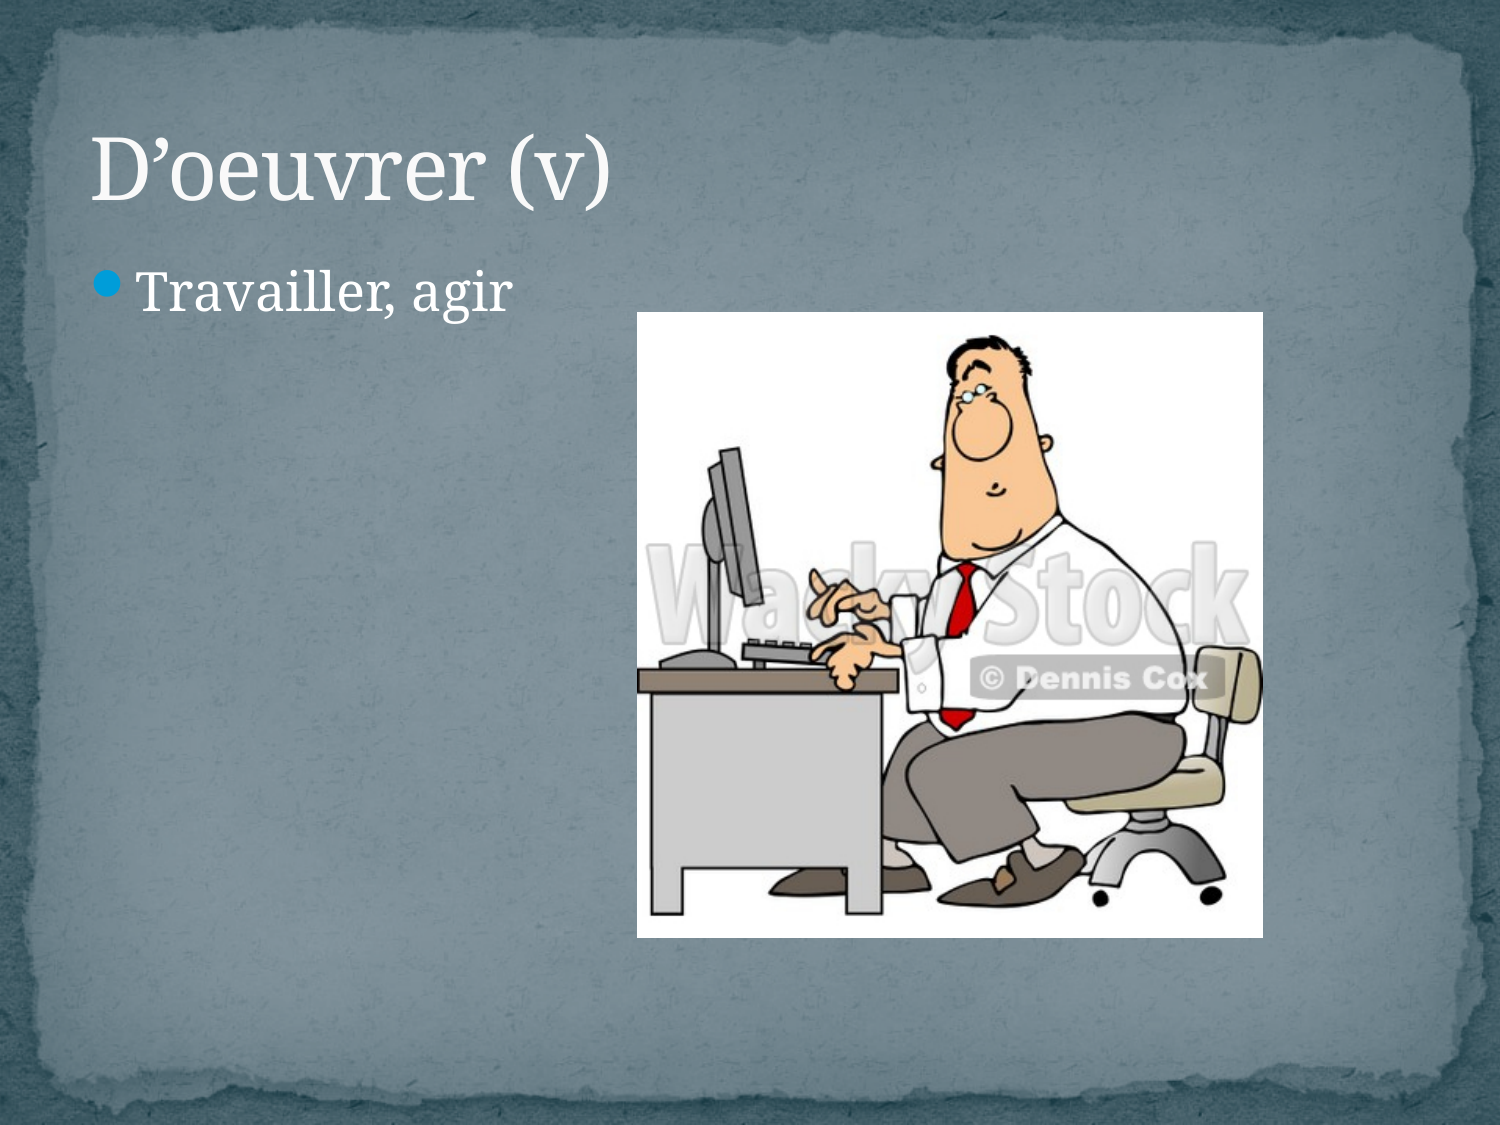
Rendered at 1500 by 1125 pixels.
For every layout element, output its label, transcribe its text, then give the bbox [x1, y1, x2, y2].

title D’oeuvrer (v) [74, 24, 1425, 225]
picture [637, 312, 1264, 939]
list Travailler, agir [75, 249, 1425, 1000]
